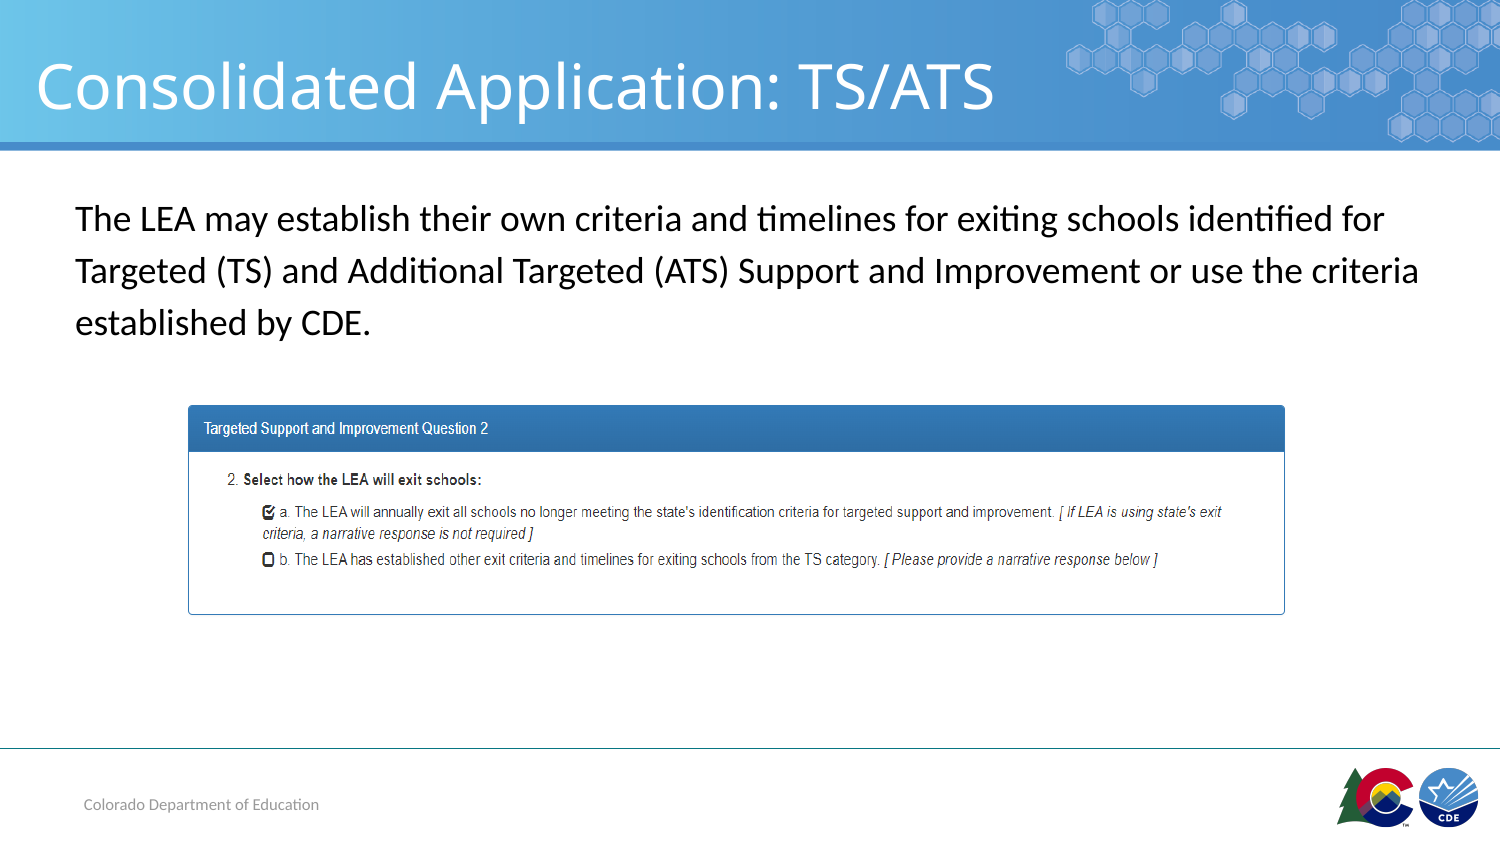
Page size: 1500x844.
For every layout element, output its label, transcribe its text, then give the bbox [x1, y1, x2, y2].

picture [0, 0, 1500, 151]
list The LEA may establish their own criteria and timelines for exiting schools identified for Targeted (TS) and Additional Targeted (ATS) Support and Improvement or use the criteria established by CDE. [75, 187, 1473, 712]
picture [1336, 767, 1479, 828]
title Consolidated Application: TS/ATS [34, 37, 1433, 132]
picture [173, 389, 1295, 634]
